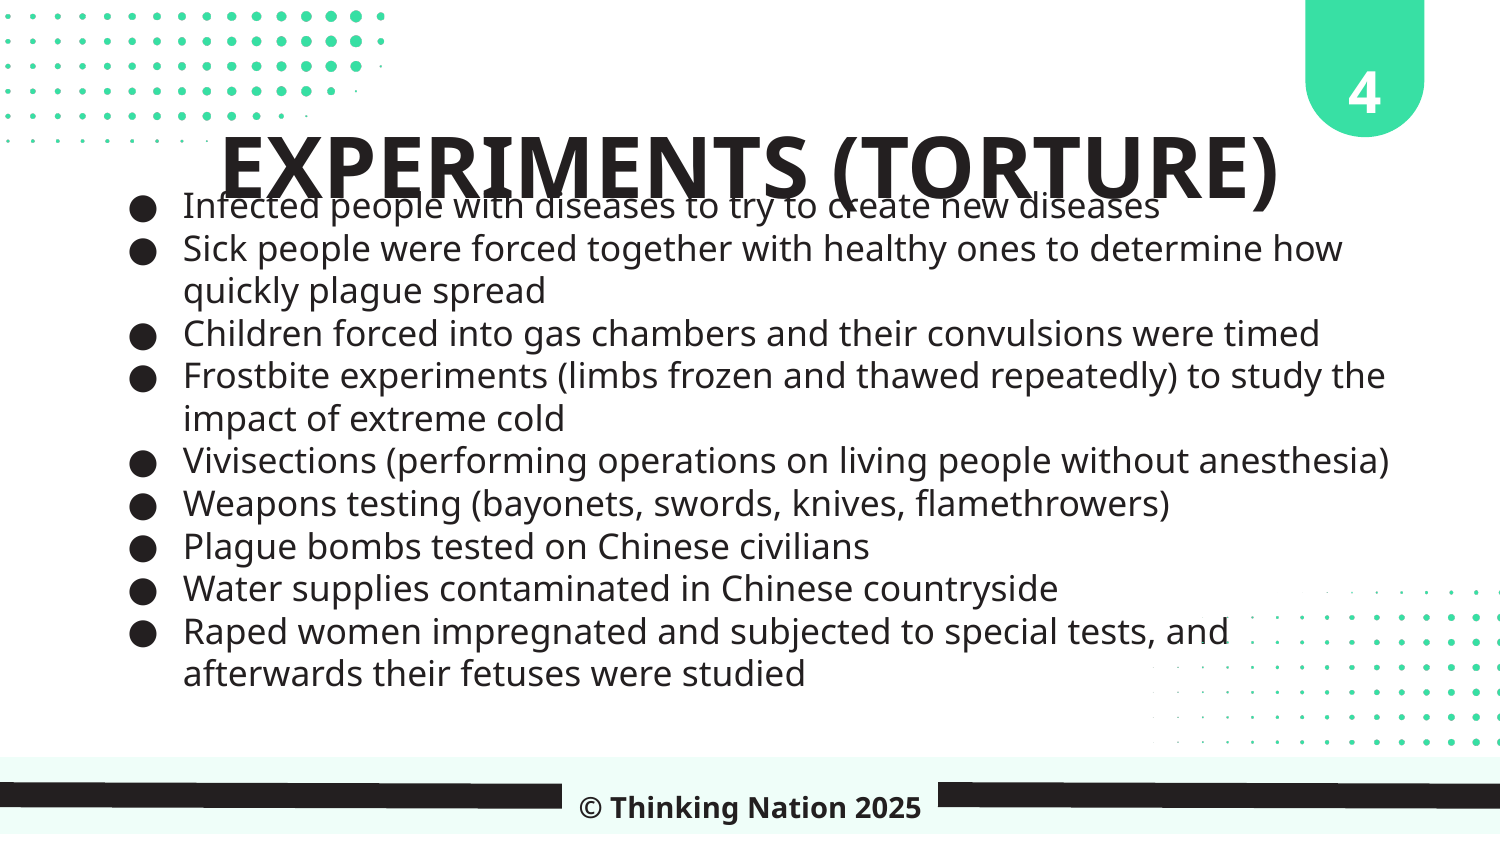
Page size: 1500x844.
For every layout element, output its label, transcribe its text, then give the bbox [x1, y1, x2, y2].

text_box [1300, 0, 1430, 138]
text_box Infected people with diseases to try to create new diseases Sick people were forced together with healthy ones to determine how quickly plague spread Children forced into gas chambers and their convulsions were timed Frostbite experiments (limbs frozen and thawed repeatedly) to study the impact of extreme cold Vivisections (performing operations on living people without anesthesia) Weapons testing (bayonets, swords, knives, flamethrowers) Plague bombs tested on Chinese civilians Water supplies contaminated in Chinese countryside Raped women impregnated and subjected to special tests, and afterwards their fetuses were studied [107, 183, 1392, 694]
text_box EXPERIMENTS (TORTURE) [209, 71, 1291, 216]
text_box [0, 0, 385, 144]
text_box [1128, 590, 1500, 755]
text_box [0, 756, 1500, 835]
